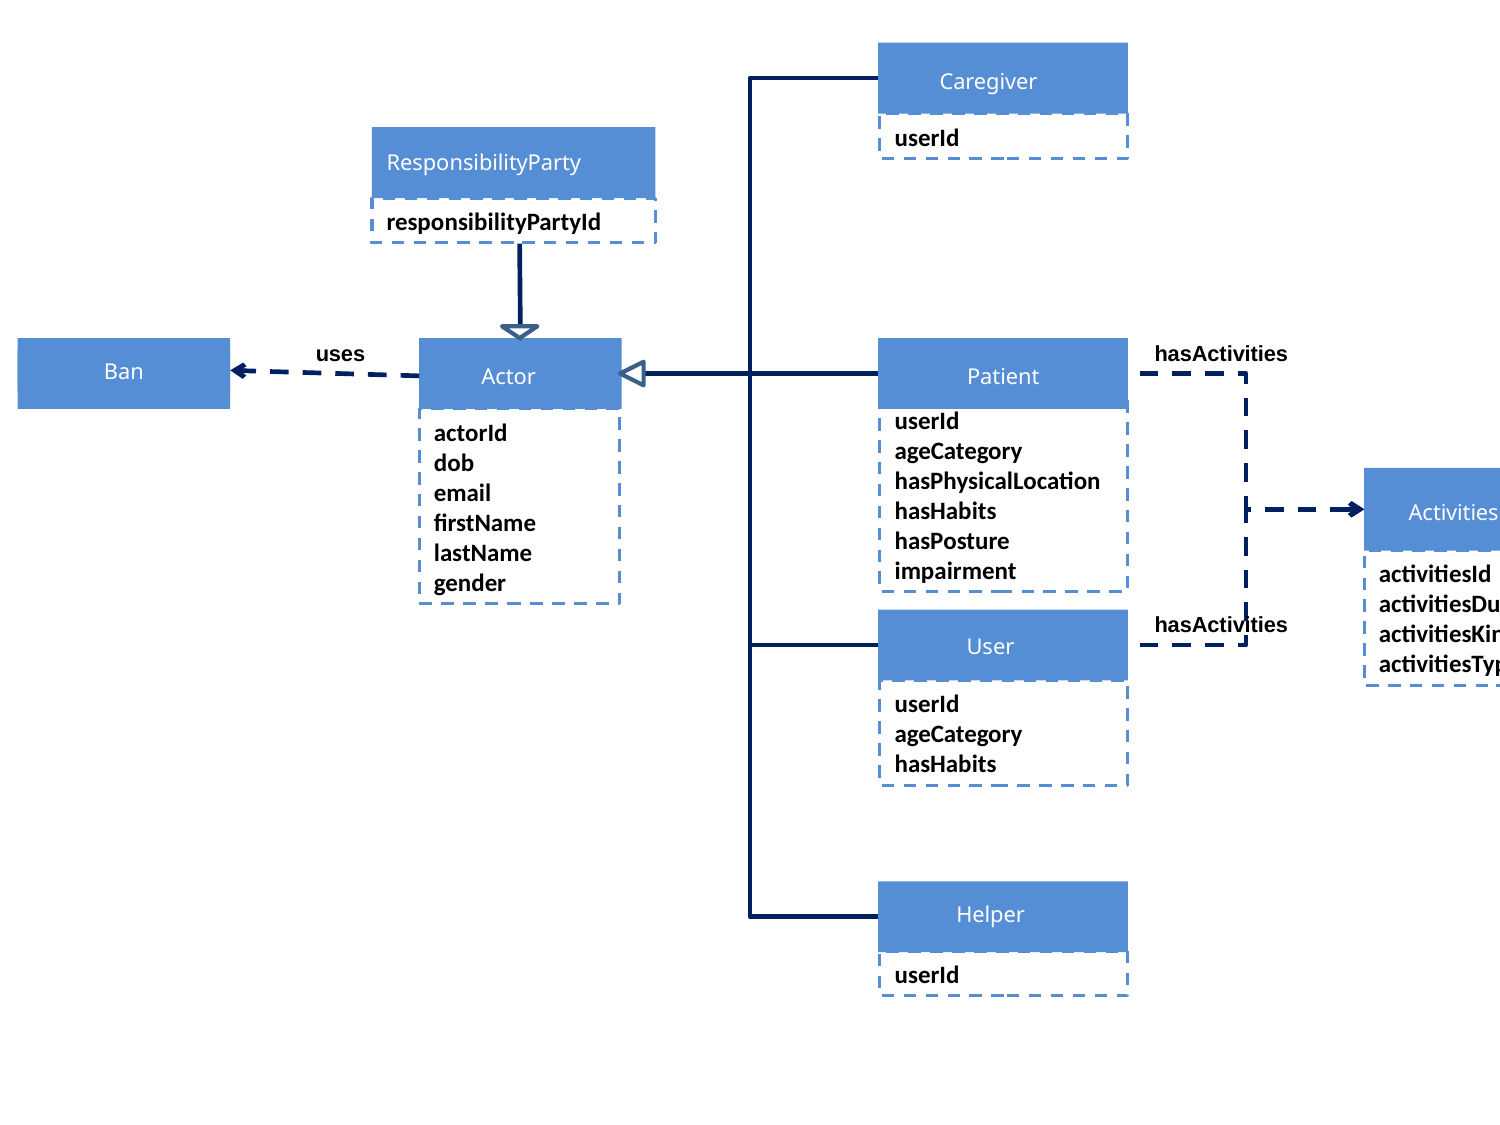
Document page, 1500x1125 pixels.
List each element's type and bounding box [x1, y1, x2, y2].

text_box [17, 42, 1500, 997]
